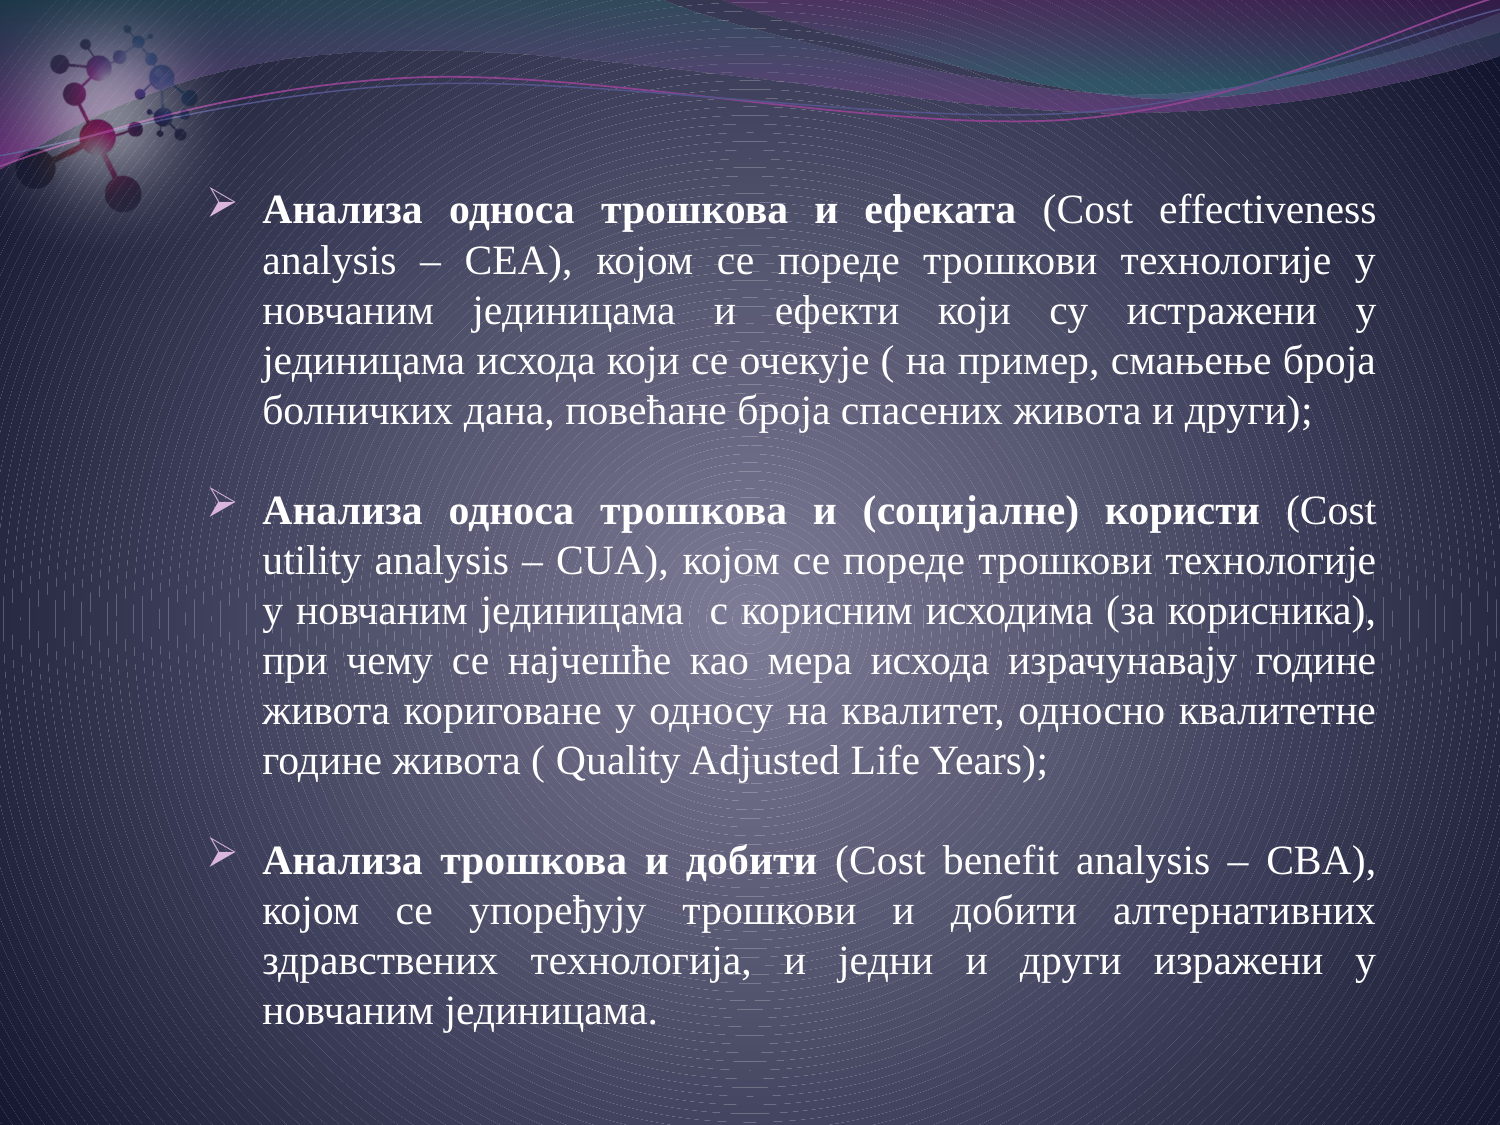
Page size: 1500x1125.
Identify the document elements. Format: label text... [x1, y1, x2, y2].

text_box Анализа односа трошкова и ефеката (Cost effectivenеss analysis – CEA), којом се пореде трошкови технологије у новчаним јединицама и ефекти који су истражени у јединицама исхода који се очекује ( на пример, смањење броја болничких дана, повећане броја спасених живота и други); Aнализа односа трошкова и (социјалне) користи (Cost utility analysis – CUA), којом се пореде трошкови технологије у новчаним јединицама с корисним исходима (за корисника), при чему се најчешће као мера исхода израчунавају године живота кориговане у односу на квалитет, односно квалитетне године живота ( Quality Adjusted Life Years); Анализа трошкова и добити (Cost benefit analysis – CBA), којом се упоређују трошкови и добити алтернативних здравствених технологија, и једни и други изражени у новчаним јединицама. [191, 174, 1392, 1041]
